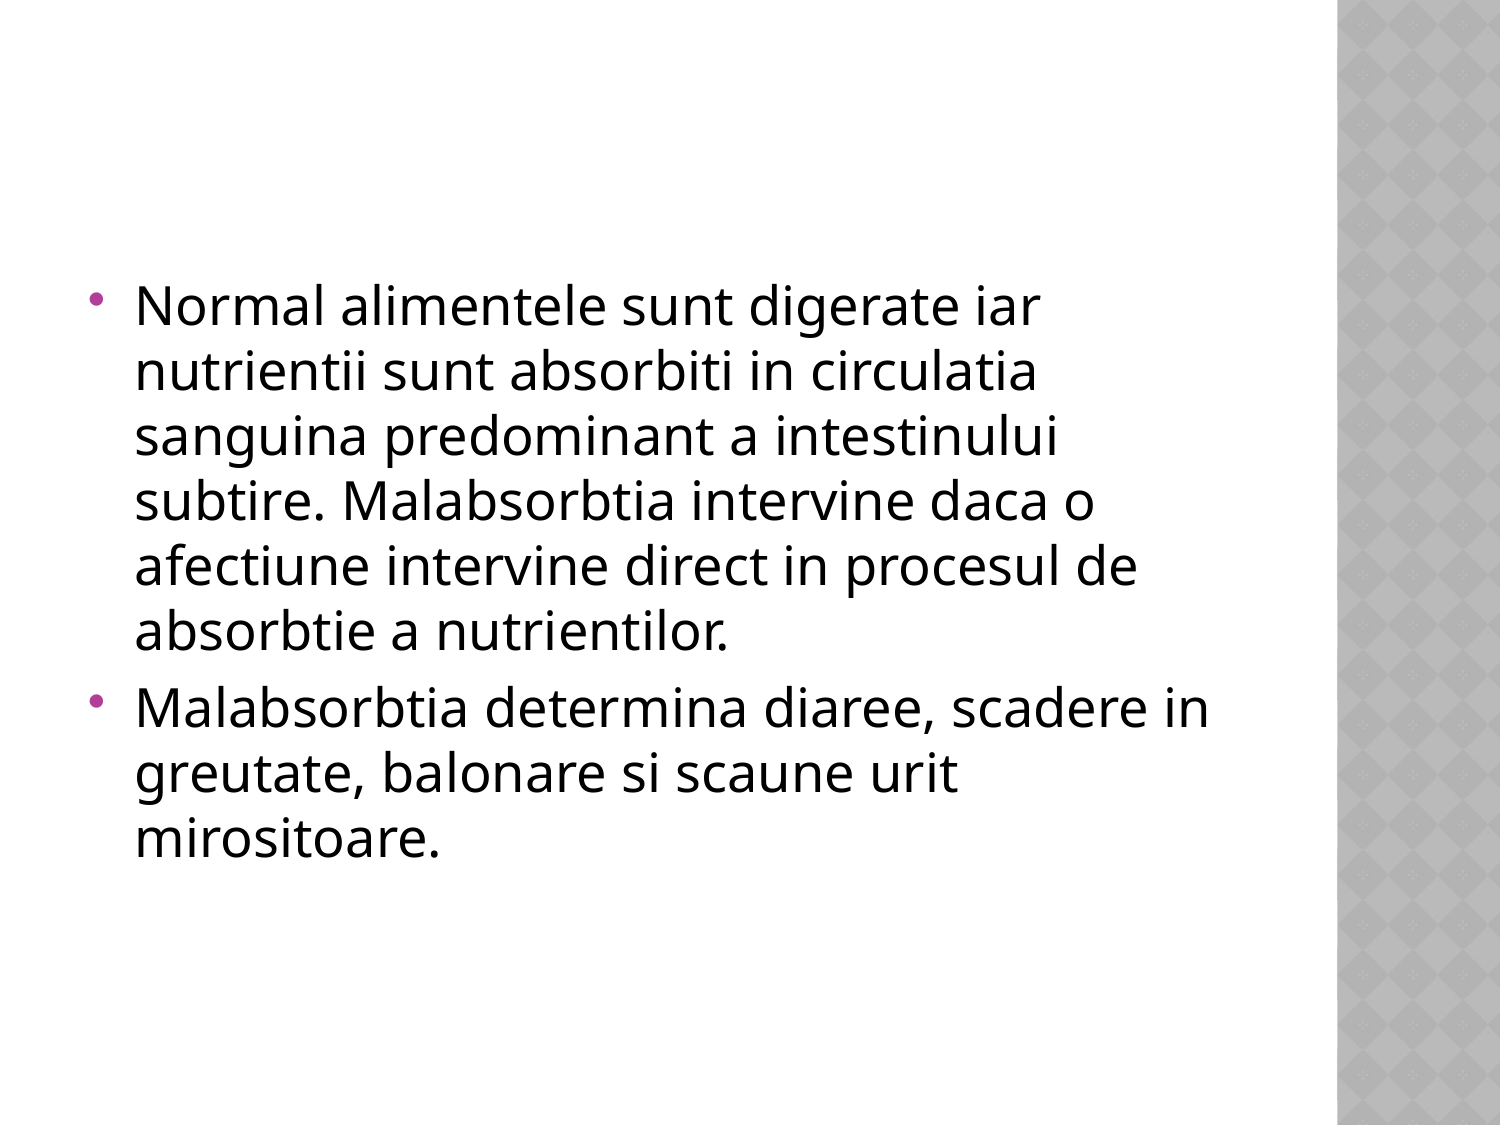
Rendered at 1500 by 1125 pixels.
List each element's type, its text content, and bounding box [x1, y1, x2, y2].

list Normal alimentele sunt digerate iar nutrientii sunt absorbiti in circulatia sanguina predominant a intestinului subtire. Malabsorbtia intervine daca o afectiune intervine direct in procesul de absorbtie a nutrientilor. Malabsorbtia determina diaree, scadere in greutate, balonare si scaune urit mirositoare. [75, 264, 1263, 1059]
